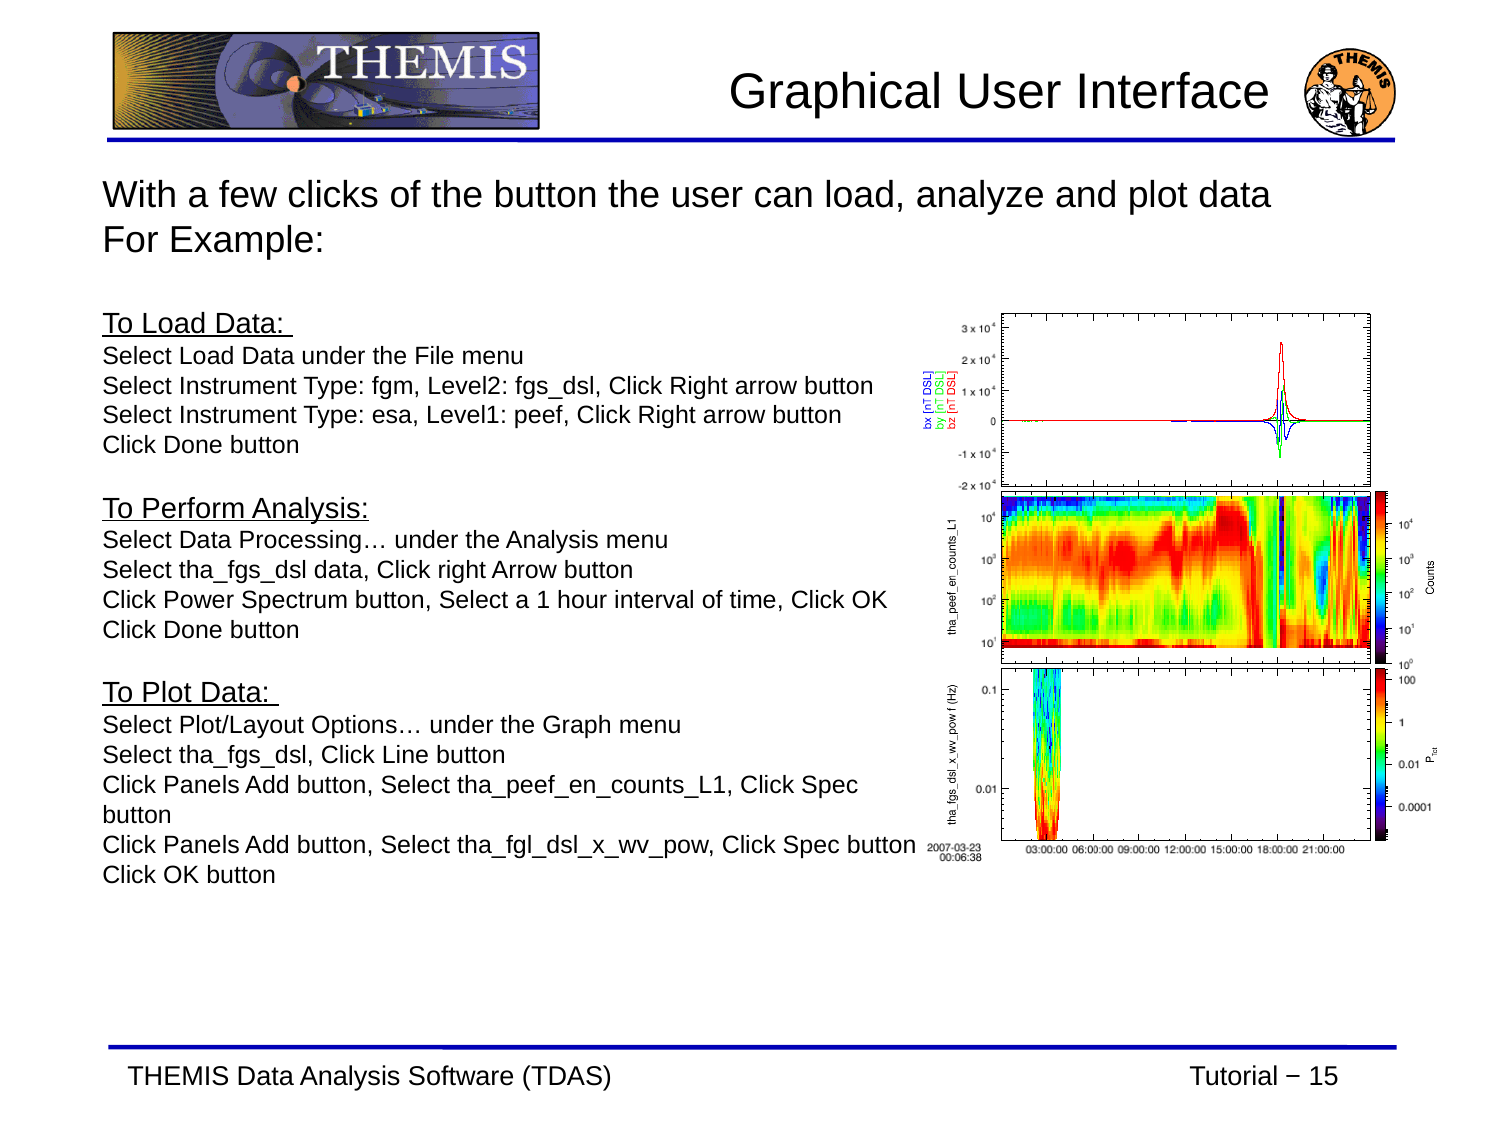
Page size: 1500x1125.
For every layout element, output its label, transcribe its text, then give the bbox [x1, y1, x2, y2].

picture [115, 35, 537, 127]
text_box With a few clicks of the button the user can load, analyze and plot data For Example: [87, 162, 1400, 268]
title Graphical User Interface [724, 49, 1285, 151]
picture [1304, 48, 1396, 137]
text_box To Load Data: Select Load Data under the File menu Select Instrument Type: fgm, Level2: fgs_dsl, Click Right arrow button Select Instrument Type: esa, Level1: peef, Click Right arrow button Click Done button To Perform Analysis: Select Data Processing… under the Analysis menu Select tha_fgs_dsl data, Click right Arrow button Click Power Spectrum button, Select a 1 hour interval of time, Click OK Click Done button To Plot Data: Select Plot/Layout Options… under the Graph menu Select tha_fgs_dsl, Click Line button Click Panels Add button, Select tha_peef_en_counts_L1, Click Spec button Click Panels Add button, Select tha_fgl_dsl_x_wv_pow, Click Spec button Click OK button [87, 296, 907, 926]
picture [912, 224, 1459, 930]
